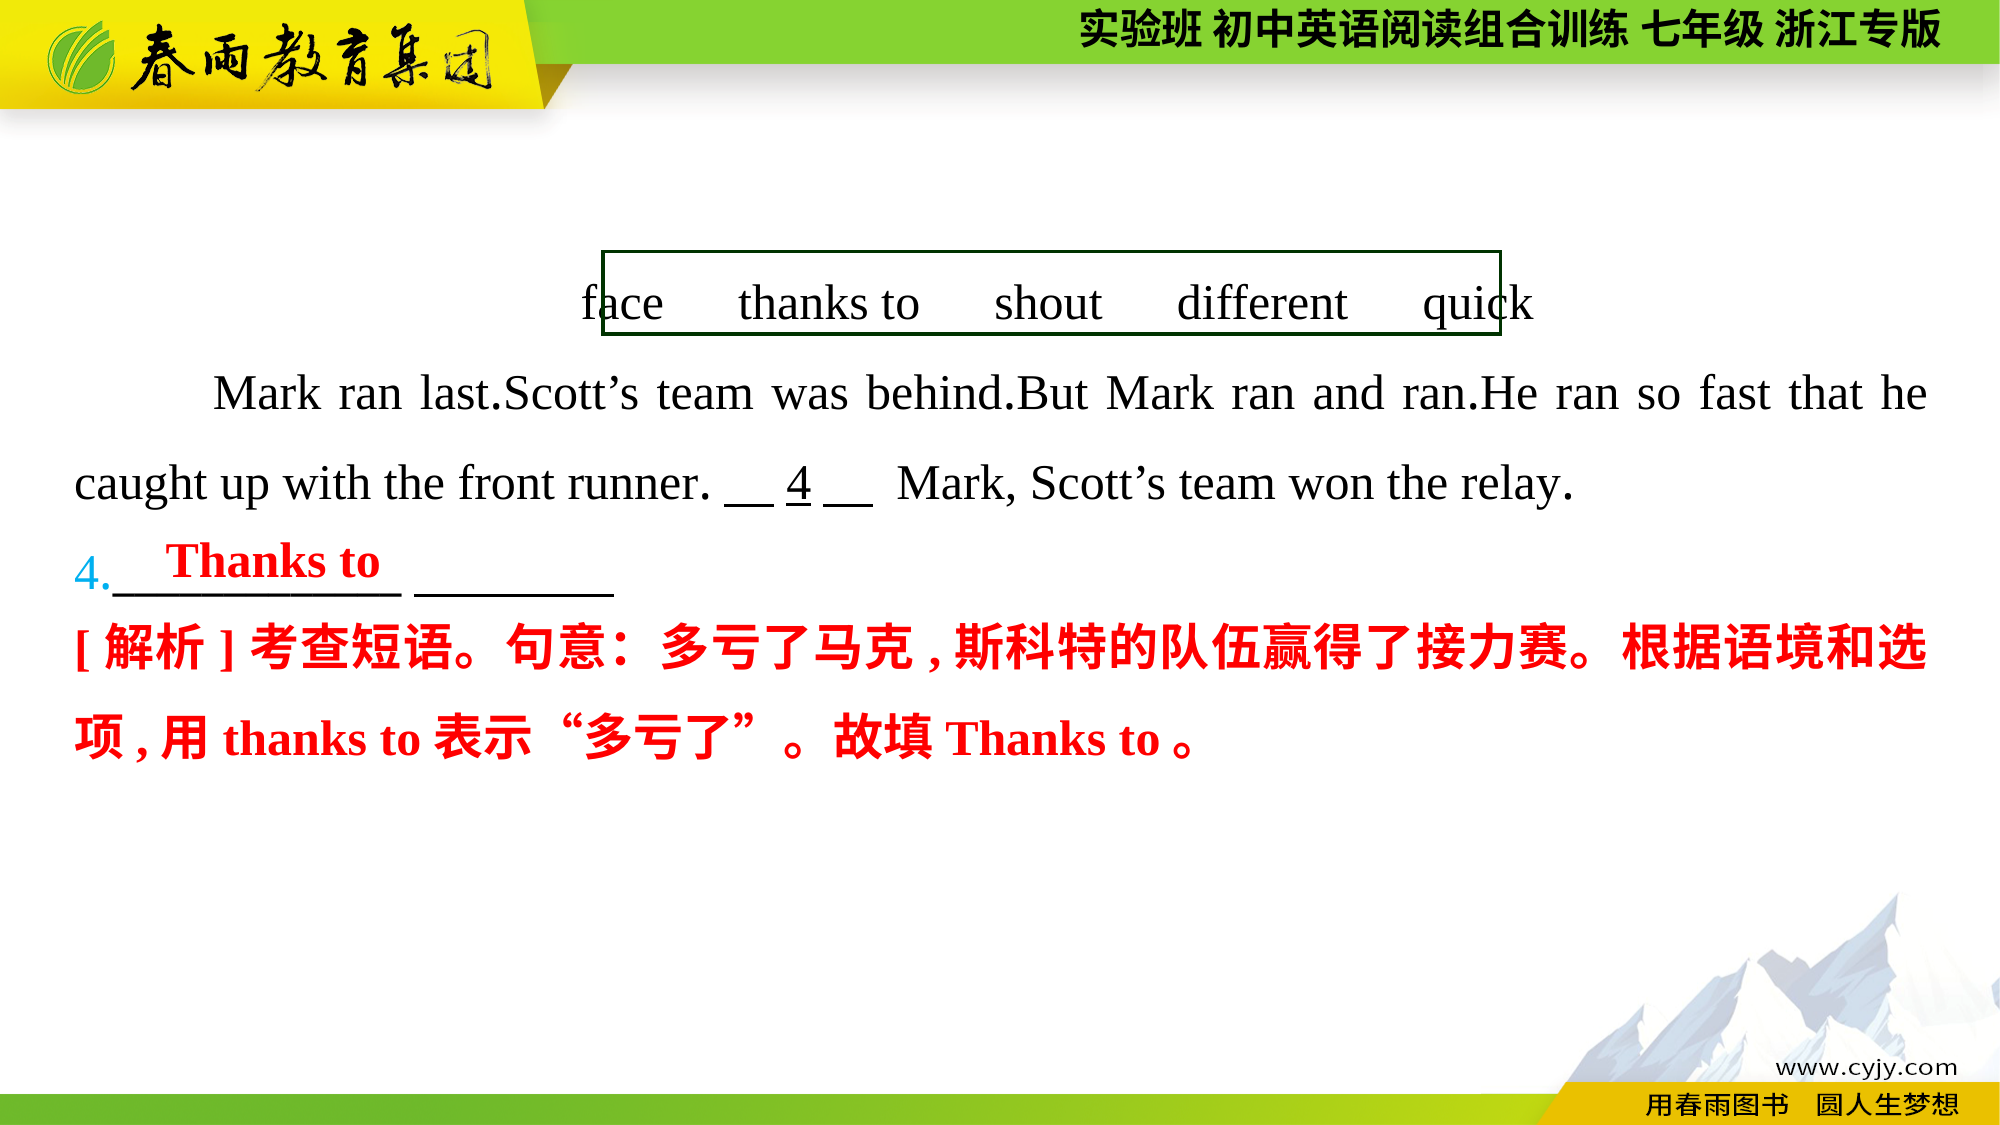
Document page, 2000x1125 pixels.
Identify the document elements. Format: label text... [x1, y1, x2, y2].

text_box [602, 251, 1501, 334]
picture [0, 0, 2000, 1125]
text_box [解析]考查短语。句意：多亏了马克,斯科特的队伍赢得了接力赛。根据语境和选项,用thanks to表示“多亏了”。故填Thanks to。 [59, 577, 1944, 773]
text_box Thanks to [150, 520, 396, 577]
list face thanks to shout different quick Mark ran last.Scott’s team was behind.But Mark ran and ran.He ran so fast that he caught up with the front runner. 4 Mark, Scott’s team won the relay. 4._____________ [59, 232, 1944, 577]
